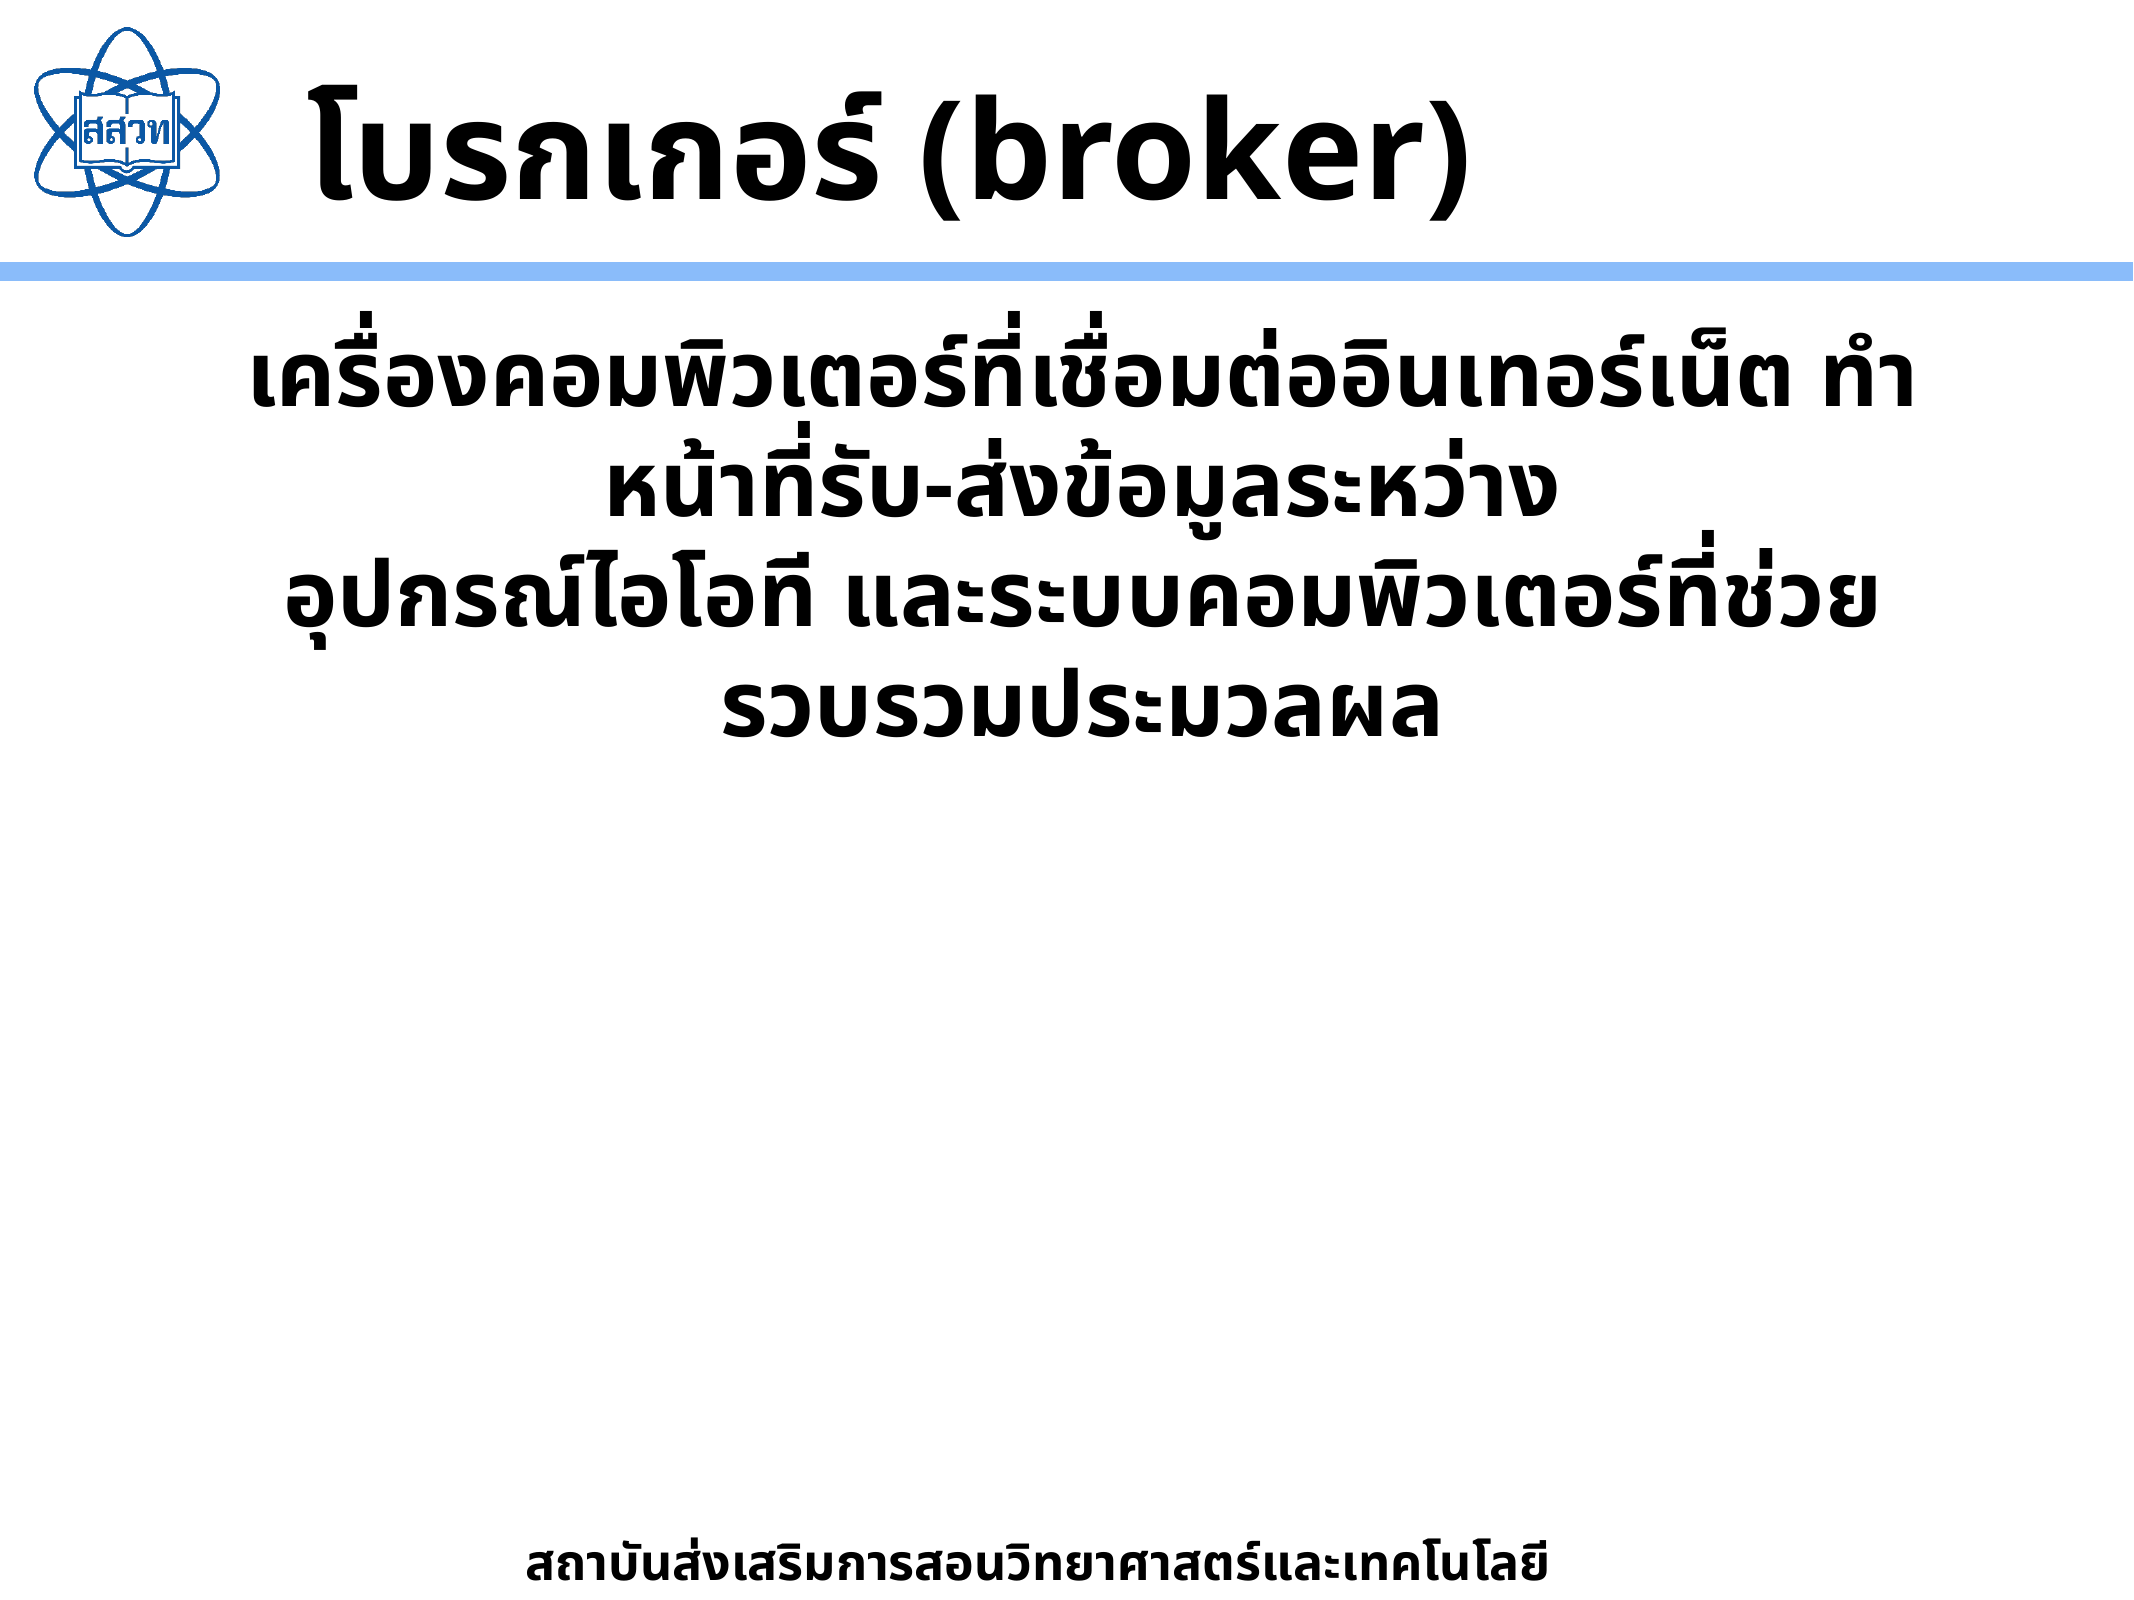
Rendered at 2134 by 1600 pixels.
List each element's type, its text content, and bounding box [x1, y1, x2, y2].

picture [33, 27, 220, 237]
text_box โบรกเกอร์ (broker) [298, 53, 1913, 236]
text_box สถาบันส่งเสริมการสอนวิทยาศาสตร์และเทคโนโลยี [74, 1522, 2002, 1589]
text_box เครื่องคอมพิวเตอร์ที่เชื่อมต่ออินเทอร์เน็ต ทำหน้าที่รับ-ส่งข้อมูลระหว่าง อุปกรณ์ไอโอที และระบบคอมพิวเตอร์ที่ช่วยรวบรวมประมวลผล [188, 306, 1977, 763]
